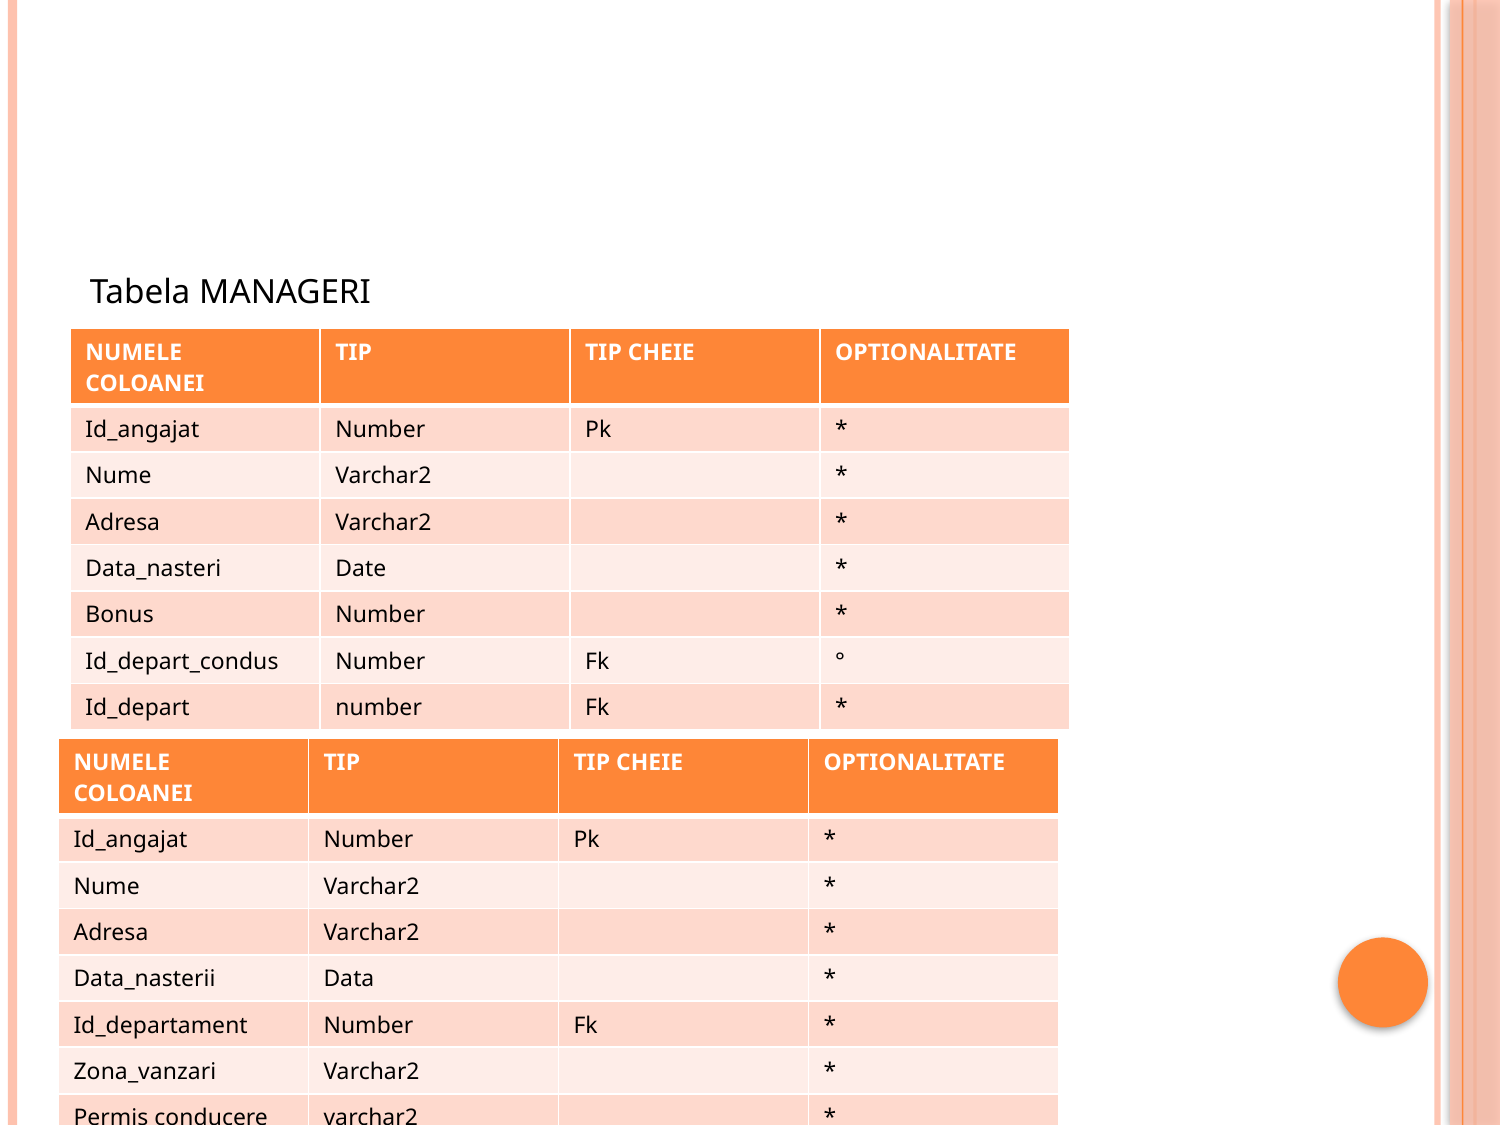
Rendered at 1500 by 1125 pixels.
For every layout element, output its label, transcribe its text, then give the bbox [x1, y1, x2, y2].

table_cell Id_departament [59, 1002, 308, 1046]
table_cell Zona_vanzari [59, 1048, 308, 1093]
table_cell Pk [559, 819, 808, 861]
table_cell * [809, 1048, 1058, 1093]
table_cell Varchar2 [309, 863, 558, 908]
table_cell Permis conducere [59, 1095, 308, 1125]
table_header NUMELE COLOANEI [59, 739, 308, 813]
table_cell ° [821, 638, 1069, 683]
table_cell * [821, 684, 1069, 729]
table_cell [559, 1048, 808, 1093]
table_cell Bonus [71, 592, 319, 636]
table_cell [559, 956, 808, 1000]
table_cell Id_depart_condus [71, 638, 319, 683]
table_cell Fk [571, 638, 819, 683]
table_header TIP [309, 739, 558, 813]
table_cell number [321, 684, 569, 729]
table_cell * [809, 956, 1058, 1000]
table_cell [571, 499, 819, 544]
table_header OPTIONALITATE [821, 329, 1069, 403]
table_cell Fk [559, 1002, 808, 1046]
table_cell Fk [571, 684, 819, 729]
table_cell Nume [59, 863, 308, 908]
table_header OPTIONALITATE [809, 739, 1058, 813]
table_cell Data [309, 956, 558, 1000]
table_header TIP [321, 329, 569, 403]
table_cell Pk [571, 408, 819, 451]
table_cell Number [321, 592, 569, 636]
table_cell [571, 545, 819, 590]
table_cell * [821, 408, 1069, 451]
table_header NUMELE COLOANEI [71, 329, 319, 403]
table_cell * [809, 863, 1058, 908]
table_cell * [821, 453, 1069, 497]
table_cell Data_nasterii [59, 956, 308, 1000]
table_header TIP CHEIE [559, 739, 808, 813]
table_cell Varchar2 [309, 909, 558, 954]
table_cell * [809, 909, 1058, 954]
table_cell * [809, 1002, 1058, 1046]
table_cell Number [309, 1002, 558, 1046]
table_cell Id_angajat [71, 408, 319, 451]
table_cell [571, 453, 819, 497]
table_cell Number [321, 408, 569, 451]
table_cell Data_nasteri [71, 545, 319, 590]
table_cell * [809, 1095, 1058, 1125]
table_cell Number [309, 819, 558, 861]
table_cell [559, 863, 808, 908]
table_cell Adresa [59, 909, 308, 954]
table_cell [559, 909, 808, 954]
table_cell Adresa [71, 499, 319, 544]
table_cell Nume [71, 453, 319, 497]
table_cell * [821, 592, 1069, 636]
table_header TIP CHEIE [571, 329, 819, 403]
table_cell Id_angajat [59, 819, 308, 861]
table_cell * [809, 819, 1058, 861]
table_cell varchar2 [309, 1095, 558, 1125]
table_cell * [821, 499, 1069, 544]
table_cell * [821, 545, 1069, 590]
table_cell Varchar2 [309, 1048, 558, 1093]
table_cell [571, 592, 819, 636]
table_cell Number [321, 638, 569, 683]
table_cell Varchar2 [321, 499, 569, 544]
list Tabela MANAGERI Tabela REPREZENTANTI_VANZARI [75, 262, 1300, 1062]
table_cell [559, 1095, 808, 1125]
table_cell Id_depart [71, 684, 319, 729]
table_cell Varchar2 [321, 453, 569, 497]
table_cell Date [321, 545, 569, 590]
